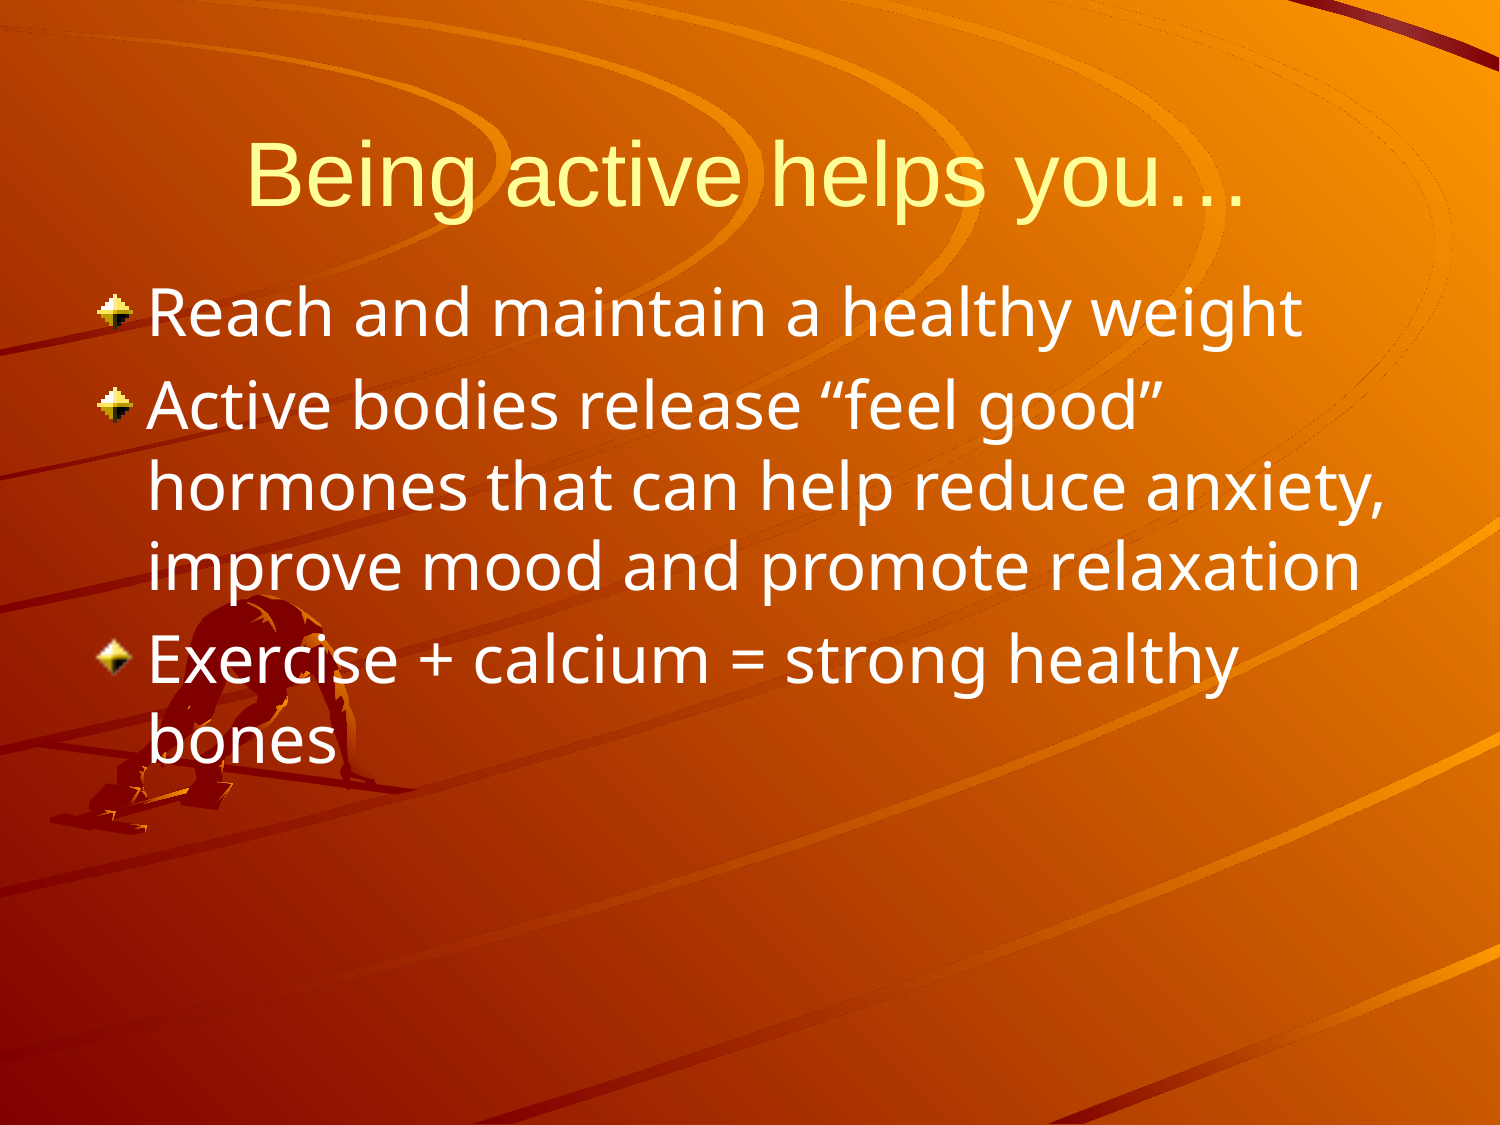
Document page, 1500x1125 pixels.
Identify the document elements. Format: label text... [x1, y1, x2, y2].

picture [90, 286, 137, 334]
title Being active helps you… [74, 25, 1426, 233]
list Reach and maintain a healthy weight Active bodies release “feel good” hormones that can help reduce anxiety, improve mood and promote relaxation Exercise + calcium = strong healthy bones [74, 262, 1426, 1006]
picture [90, 379, 137, 427]
picture [90, 633, 137, 680]
